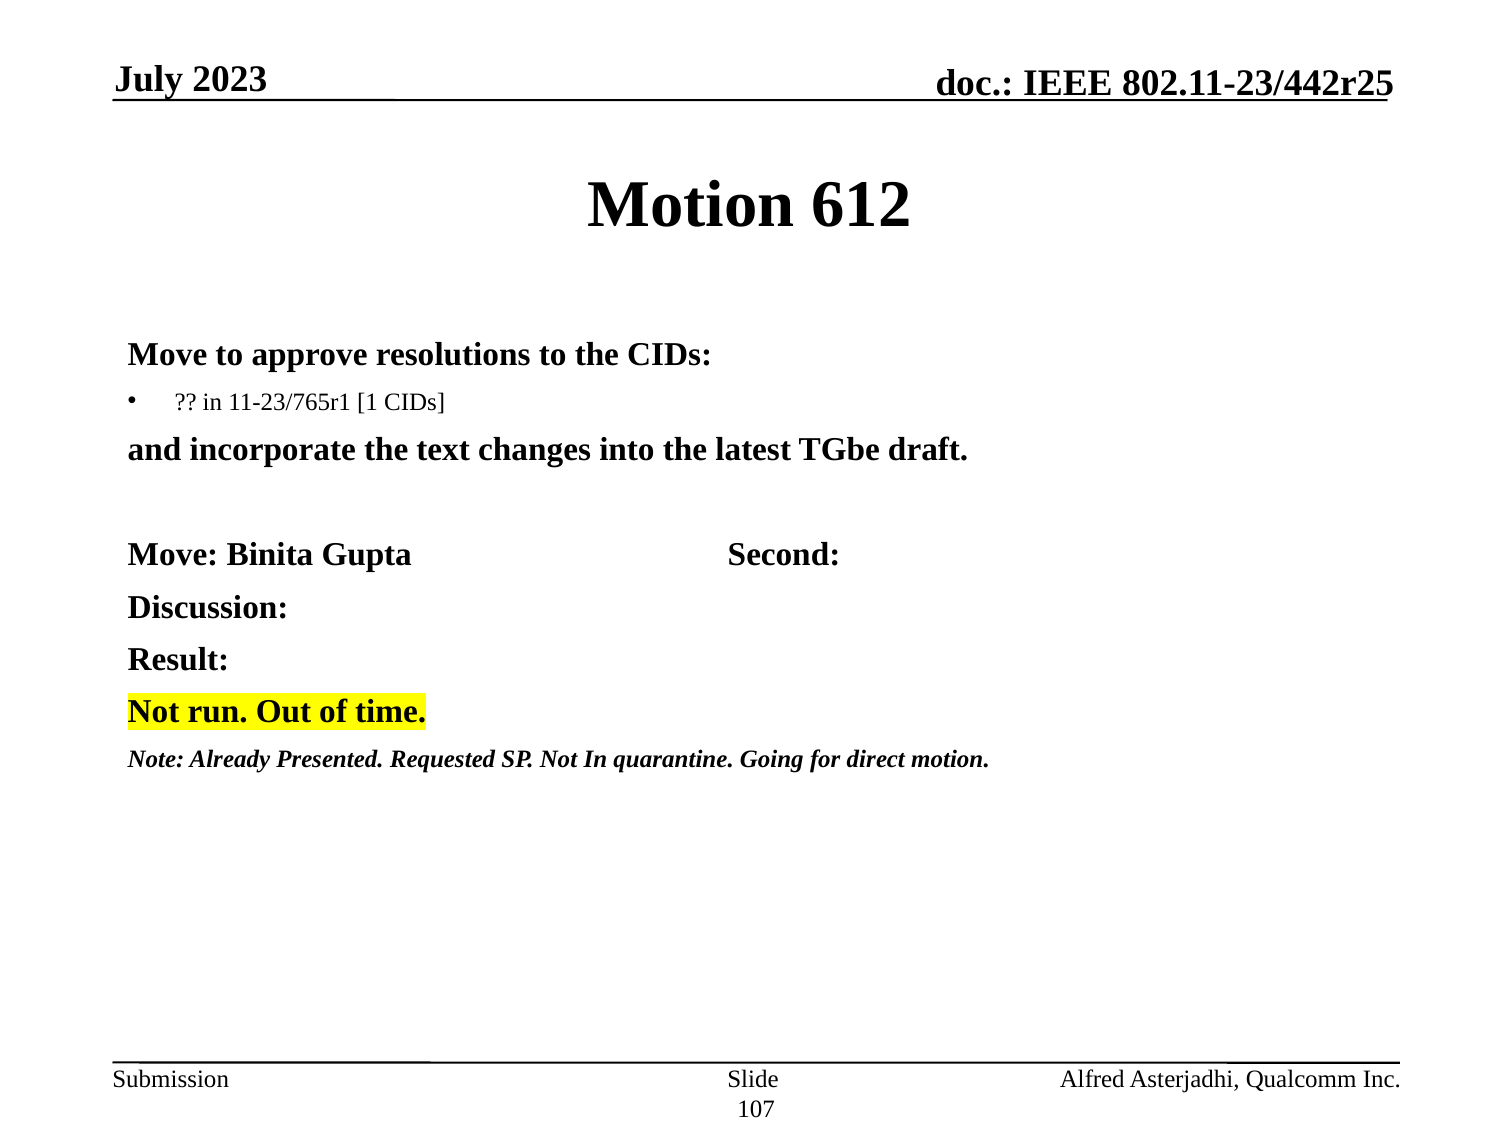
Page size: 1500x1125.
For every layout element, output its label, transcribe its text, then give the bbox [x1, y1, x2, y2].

title Motion 612 [112, 112, 1388, 288]
slide_number Slide 107 [712, 1061, 800, 1123]
footer Alfred Asterjadhi, Qualcomm Inc. [878, 1061, 1402, 1093]
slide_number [114, 54, 423, 100]
list Move to approve resolutions to the CIDs: ?? in 11-23/765r1 [1 CIDs] and incorporate the text changes into the latest TGbe draft. Move: Binita Gupta Second: Discussion: Result: Not run. Out of time. Note: Already Presented. Requested SP. Not In quarantine. Going for direct motion. [112, 324, 1388, 1063]
